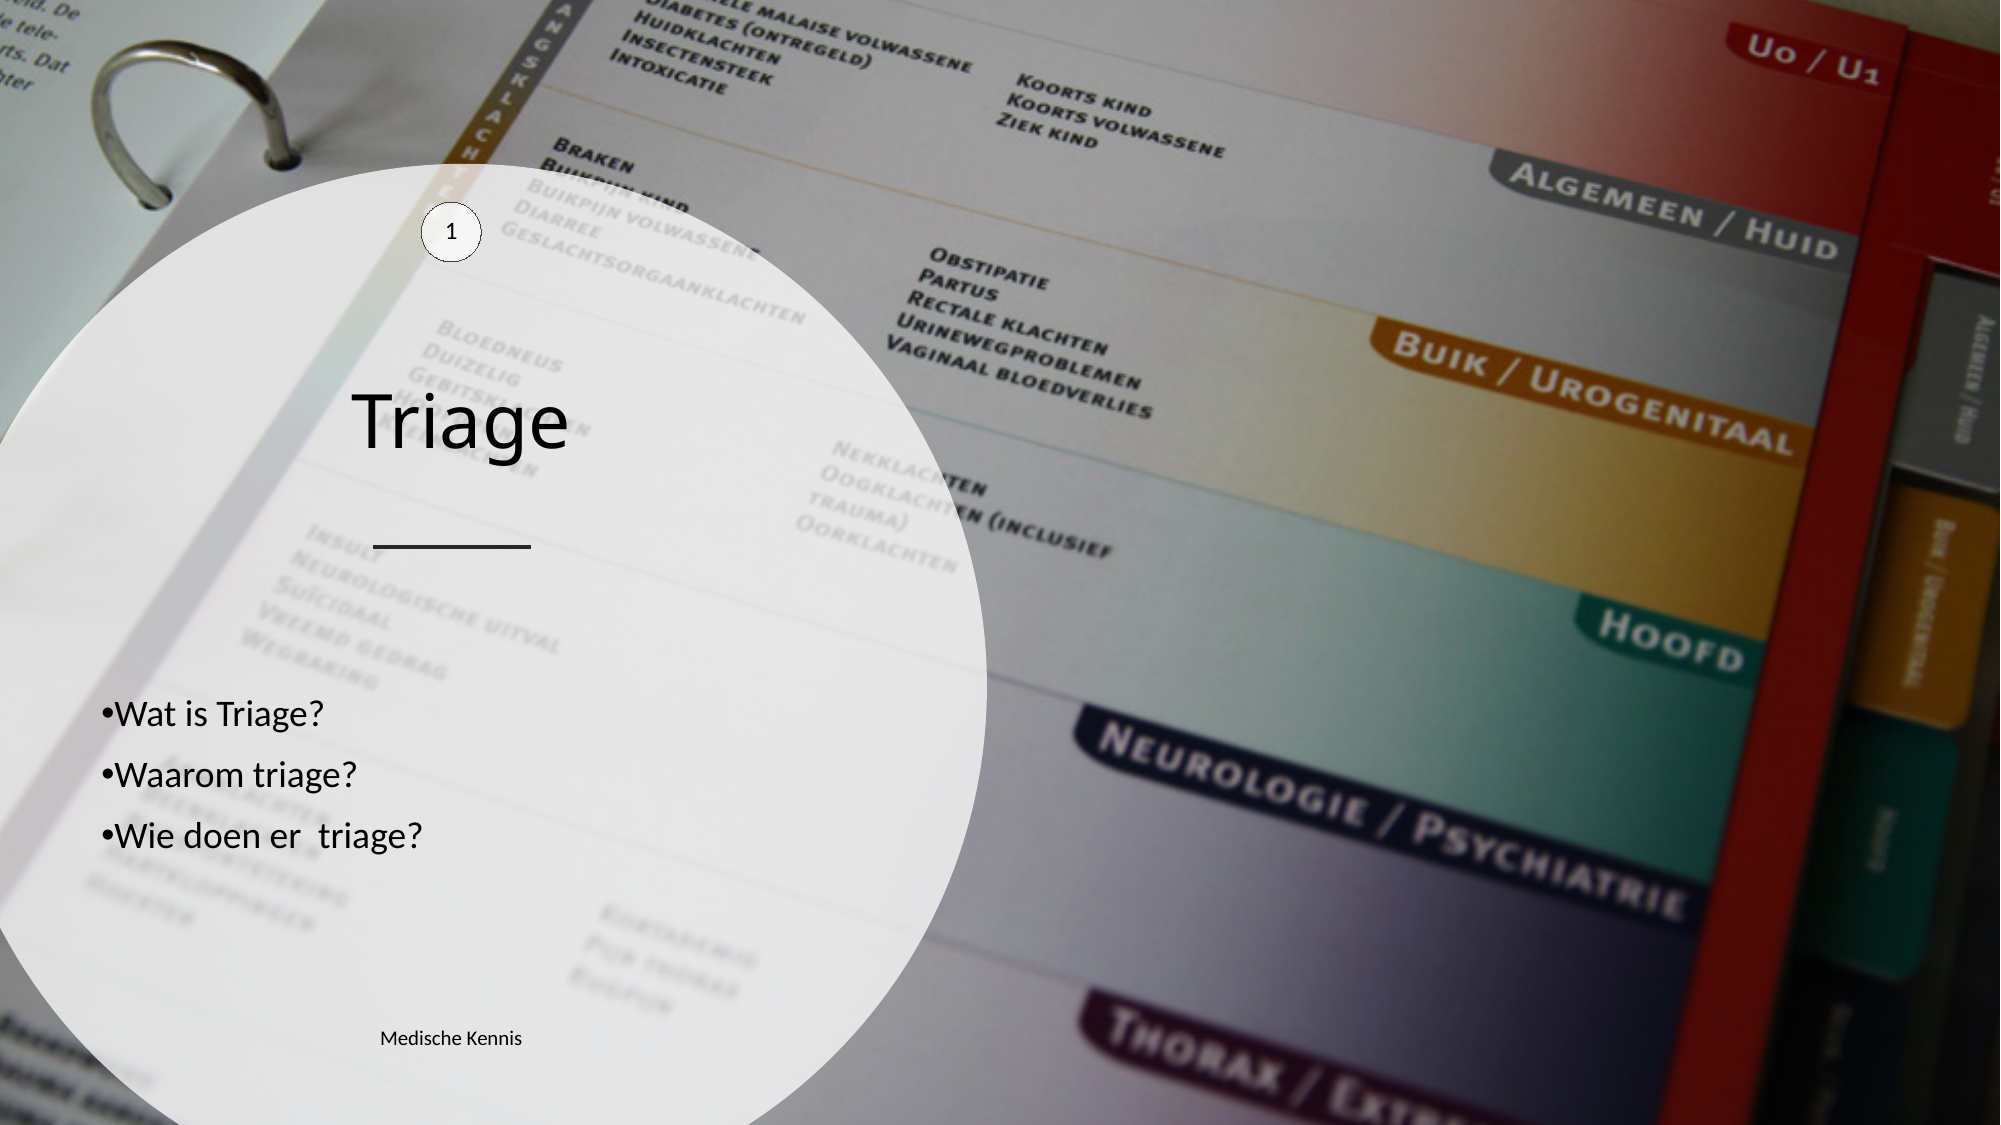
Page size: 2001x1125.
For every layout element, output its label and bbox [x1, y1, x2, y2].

list [0, 0, 2000, 1125]
